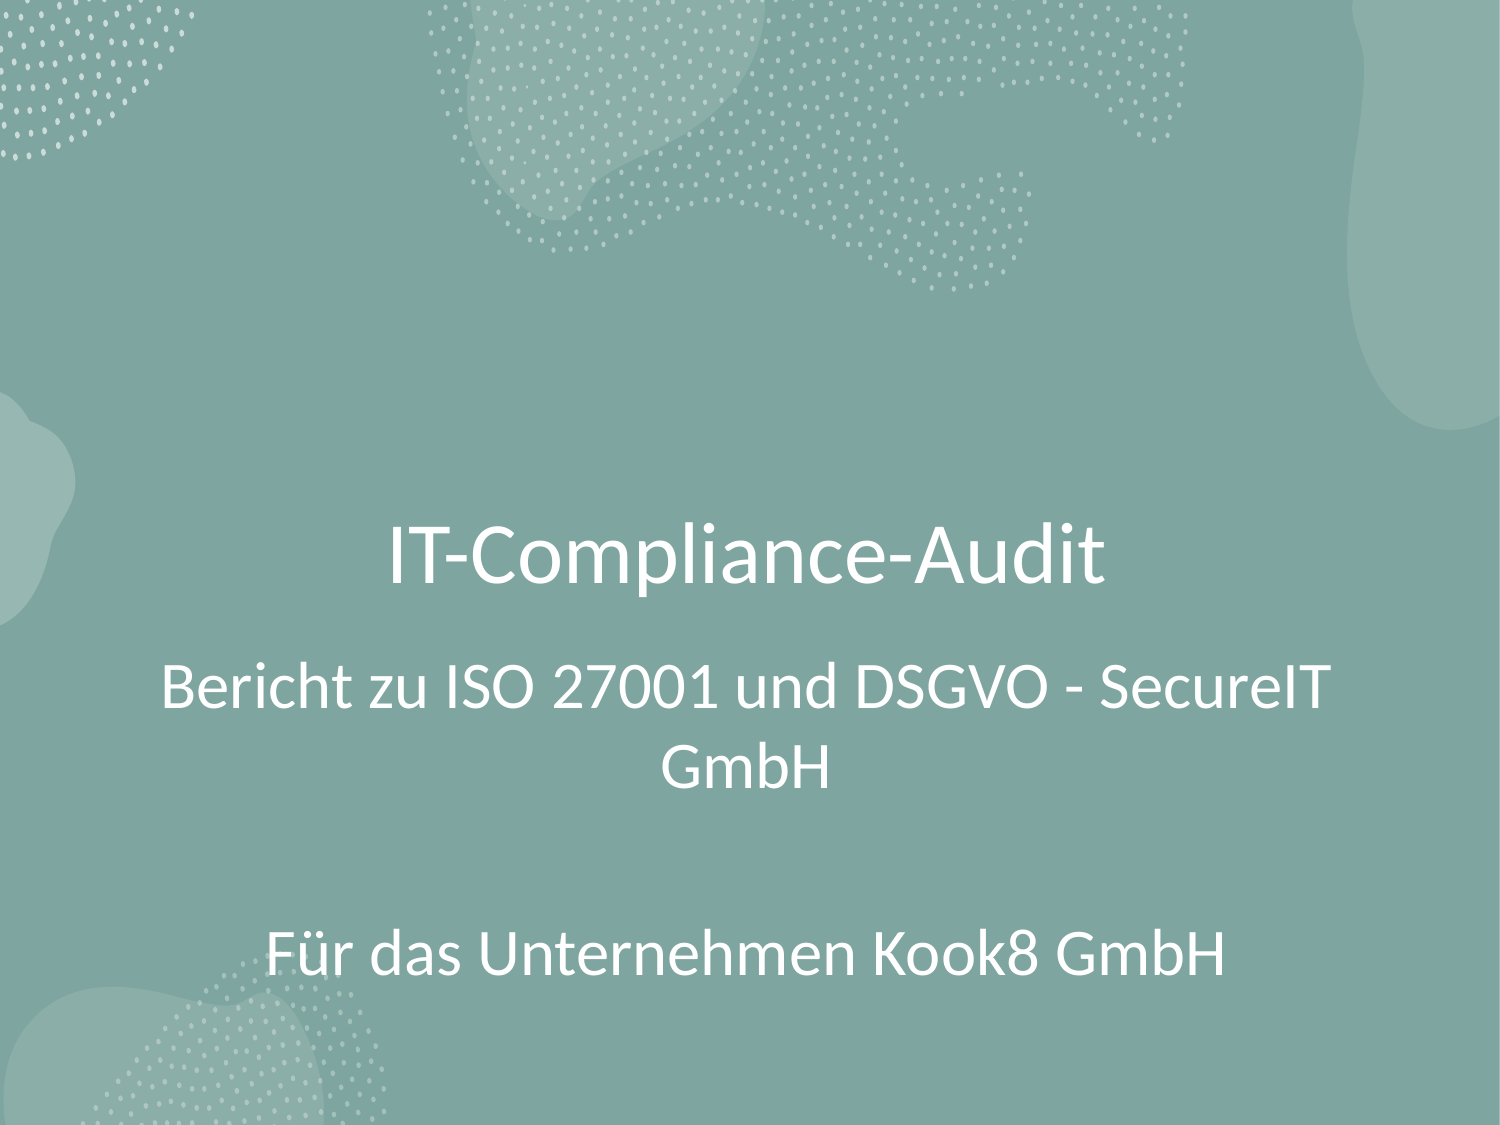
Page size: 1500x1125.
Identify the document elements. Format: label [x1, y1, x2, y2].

text_box [0, 0, 1500, 1125]
